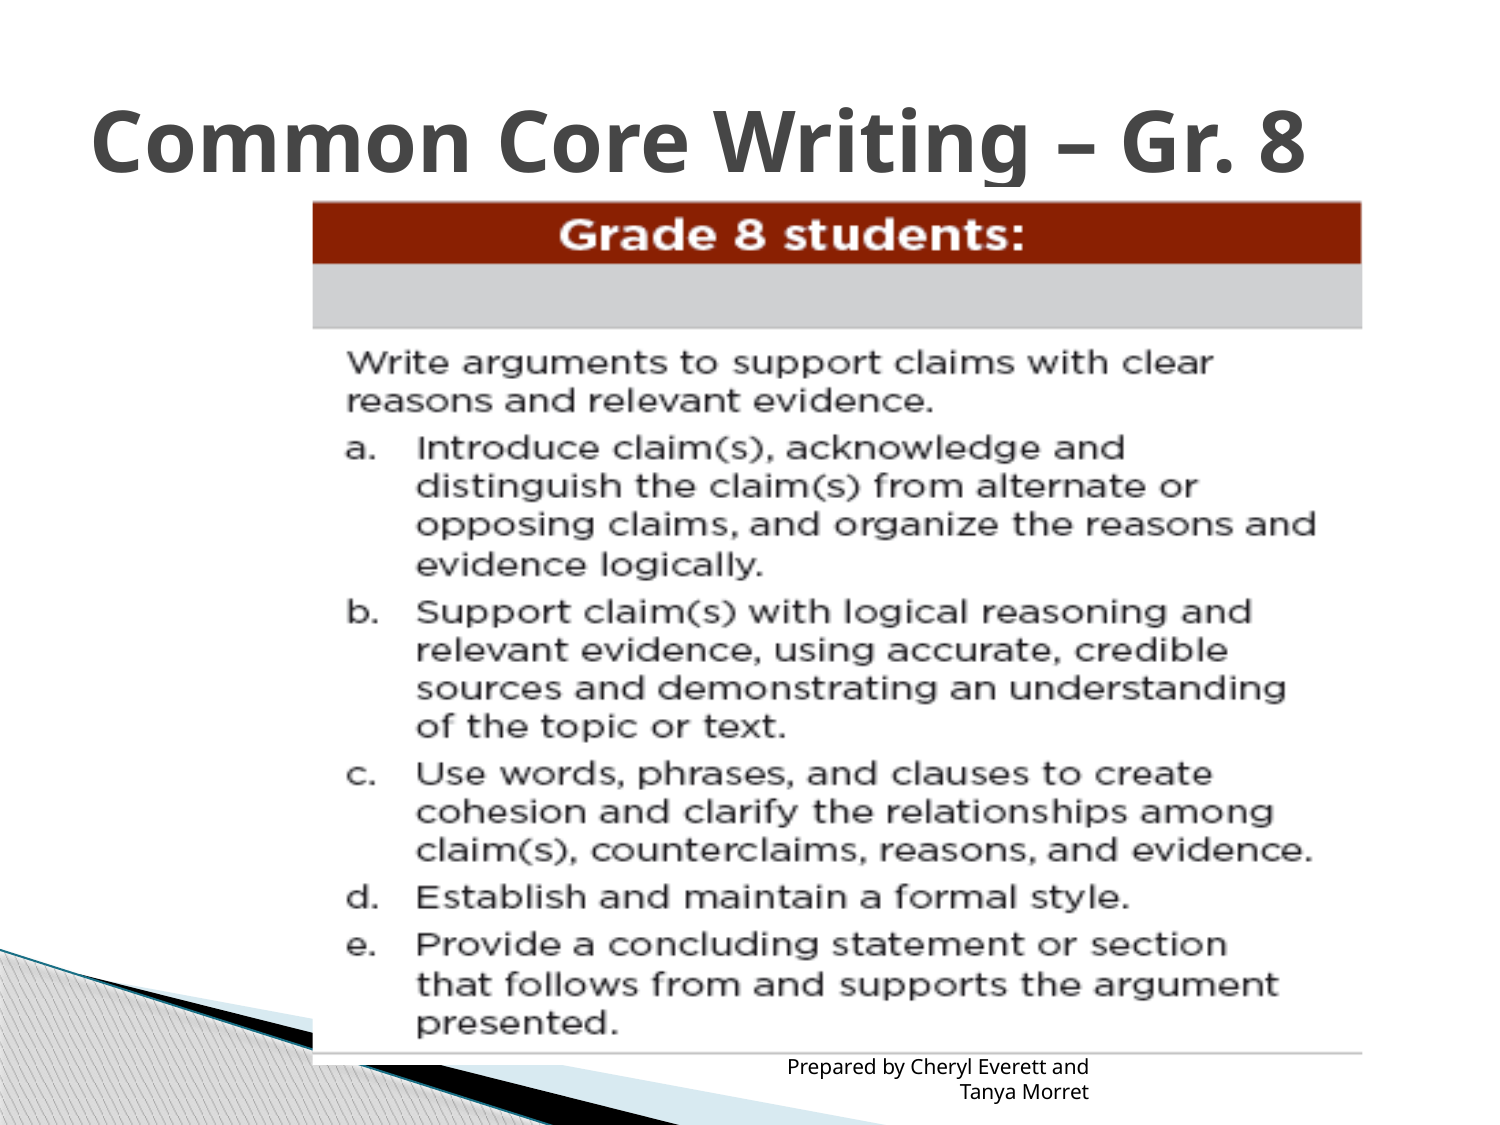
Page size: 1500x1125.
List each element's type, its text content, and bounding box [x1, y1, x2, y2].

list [312, 187, 1363, 1065]
title Common Core Writing – Gr. 8 [75, 45, 1425, 233]
footer Prepared by Cheryl Everett and Tanya Morret [718, 1076, 1105, 1112]
